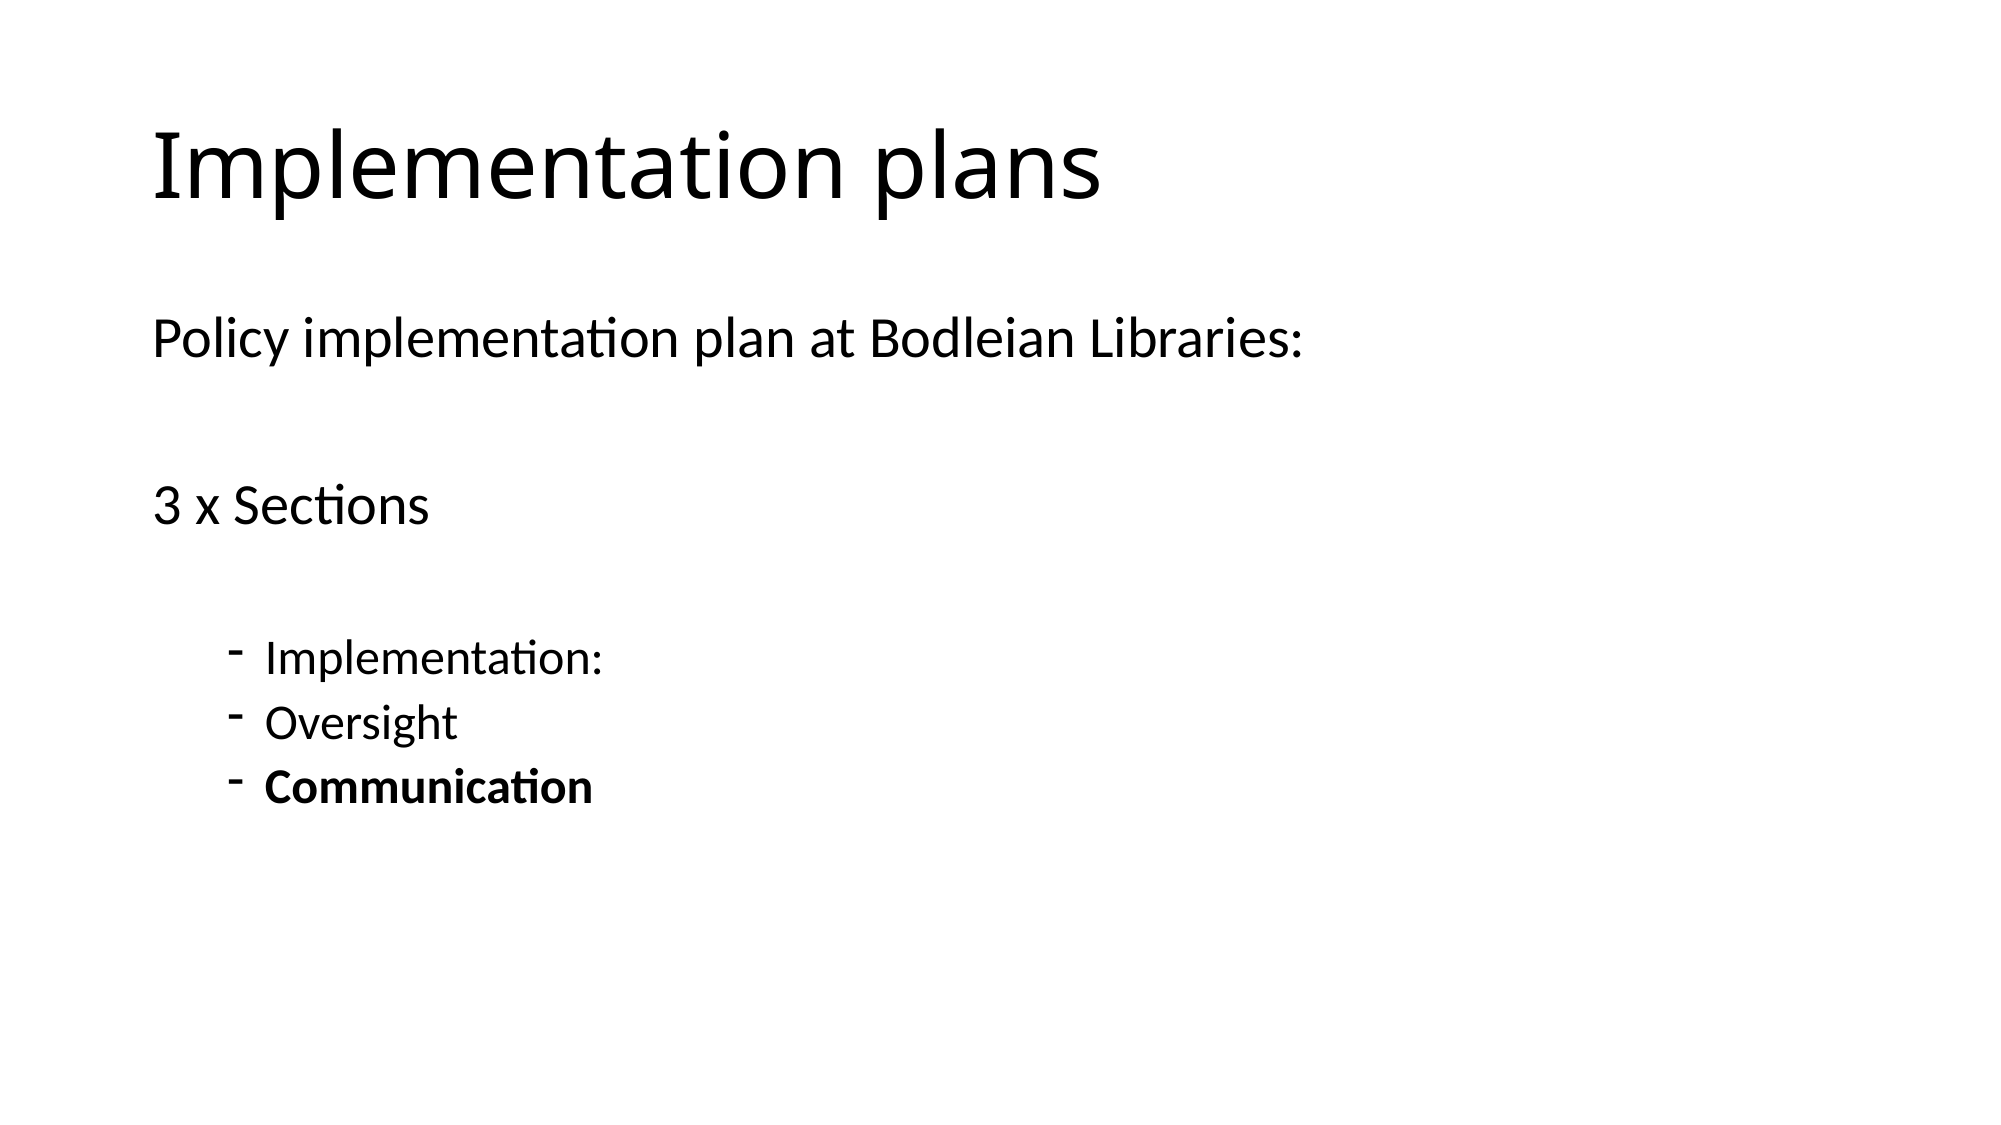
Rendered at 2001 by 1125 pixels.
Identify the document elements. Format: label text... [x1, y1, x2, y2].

list Policy implementation plan at Bodleian Libraries: 3 x Sections Implementation: Oversight Communication [137, 299, 1947, 1014]
title Implementation plans [137, 59, 1863, 278]
